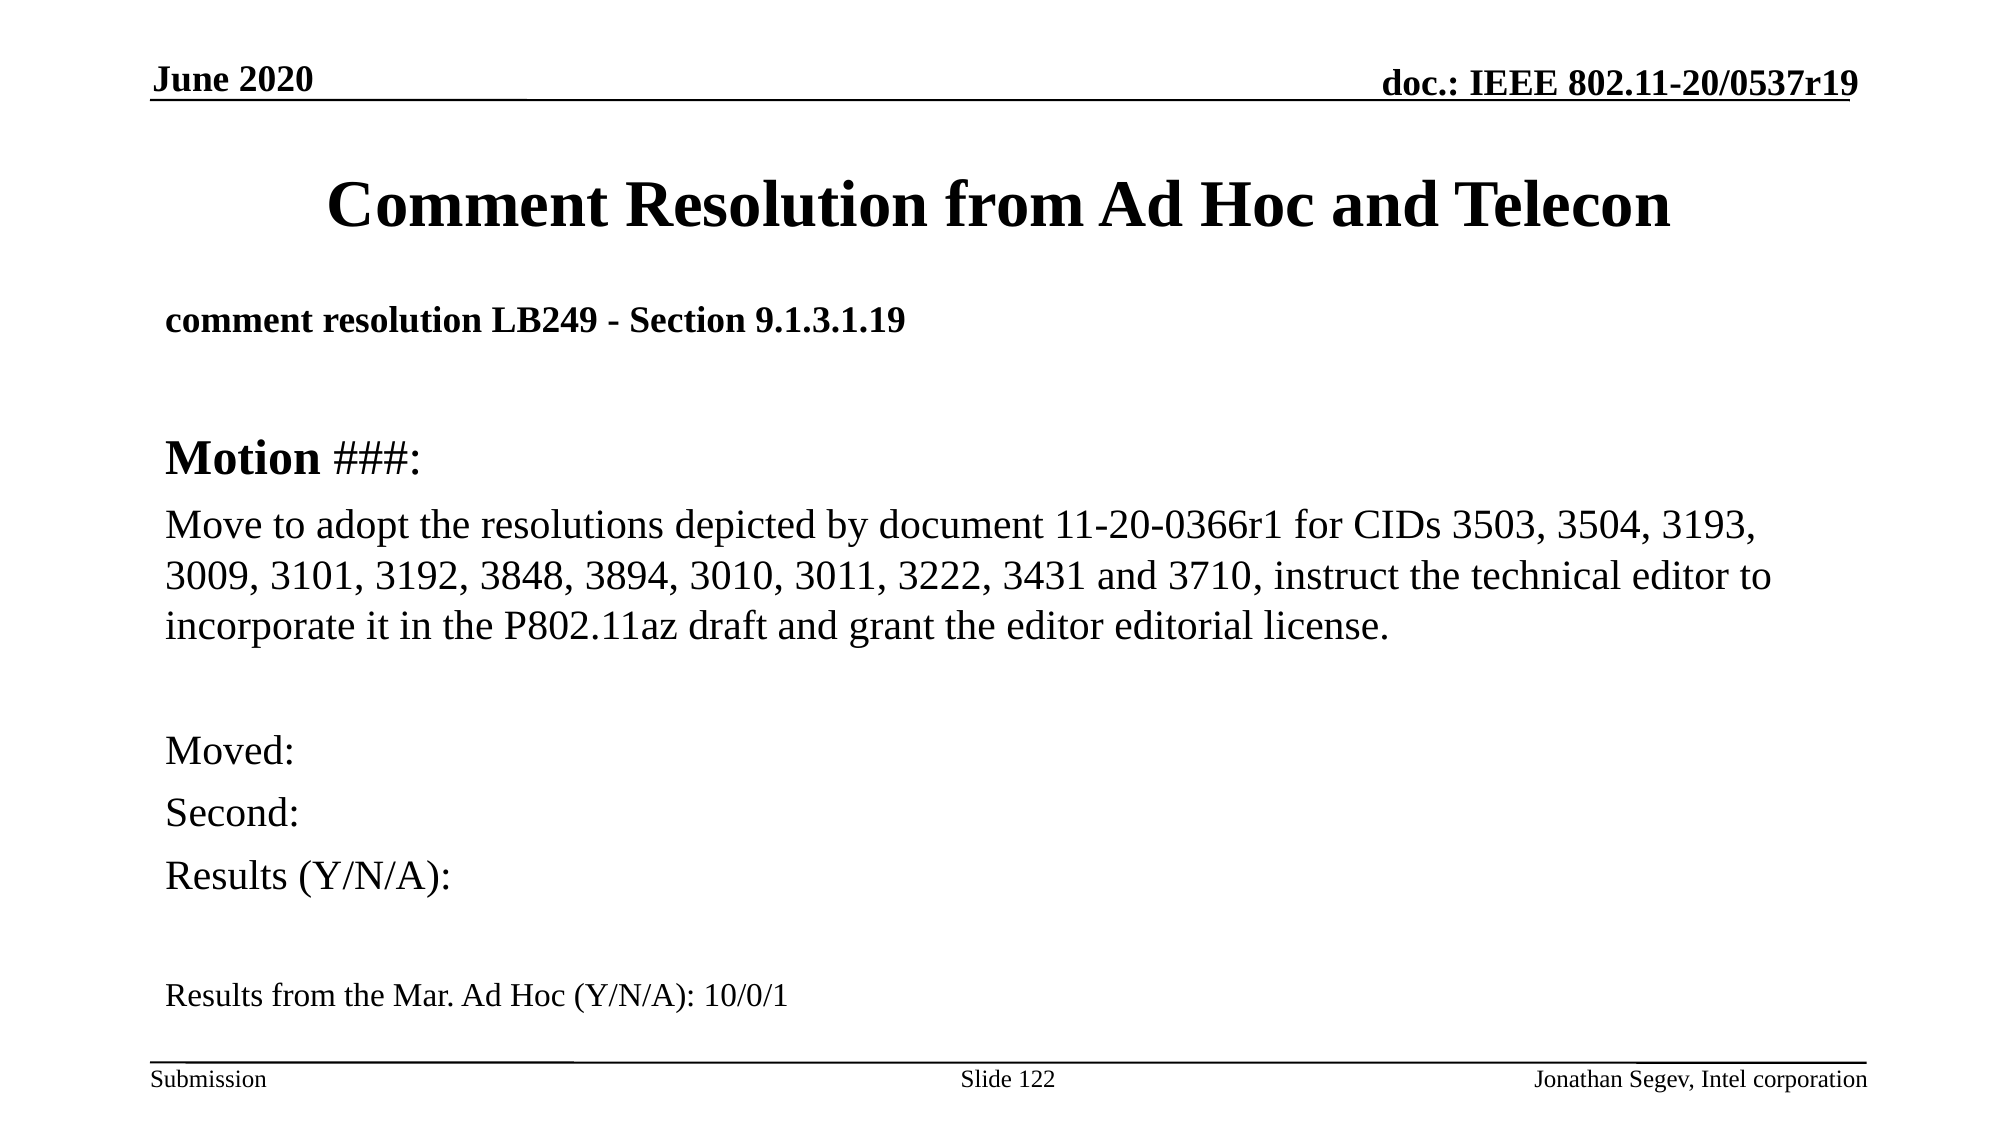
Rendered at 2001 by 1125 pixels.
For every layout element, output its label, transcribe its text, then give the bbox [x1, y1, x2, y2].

footer Jonathan Segev, Intel corporation [1171, 1061, 1869, 1093]
list comment resolution LB249 - Section 9.1.3.1.19 Motion ###: Move to adopt the resolutions depicted by document 11-20-0366r1 for CIDs 3503, 3504, 3193, 3009, 3101, 3192, 3848, 3894, 3010, 3011, 3222, 3431 and 3710, instruct the technical editor to incorporate it in the P802.11az draft and grant the editor editorial license. Moved: Second: Results (Y/N/A): Results from the Mar. Ad Hoc (Y/N/A): 10/0/1 [149, 286, 1850, 1000]
slide_number Slide 122 [950, 1061, 1067, 1123]
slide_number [152, 54, 563, 100]
title Comment Resolution from Ad Hoc and Telecon [149, 112, 1850, 286]
